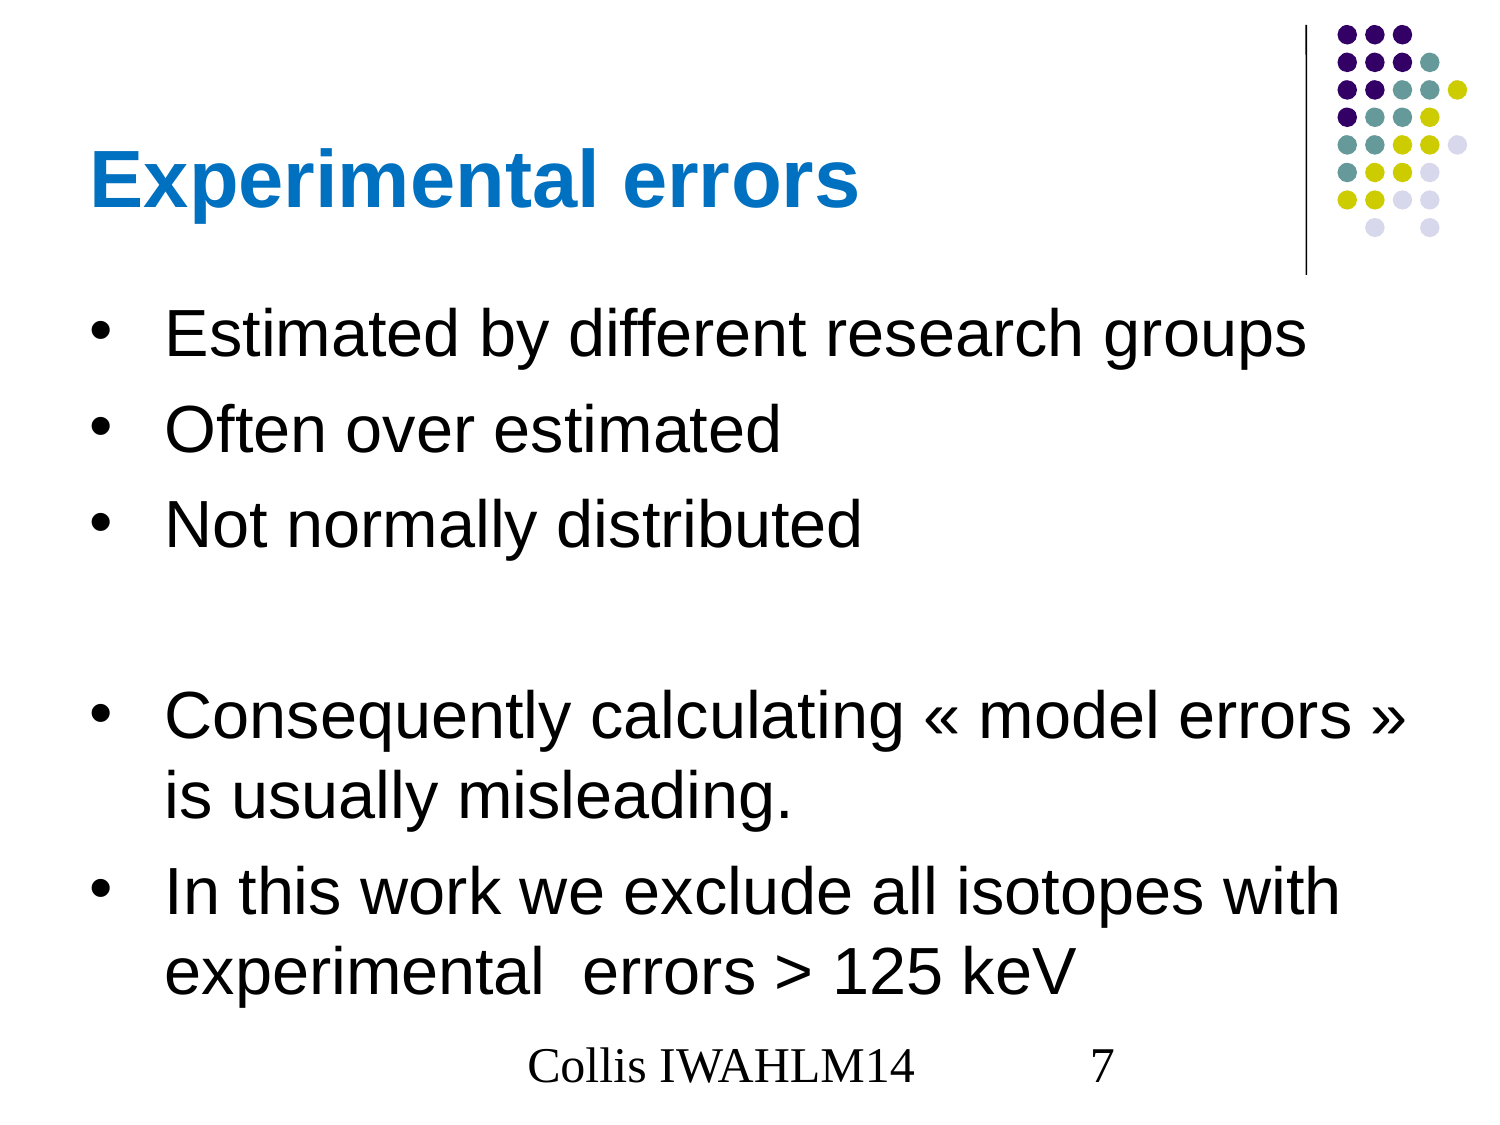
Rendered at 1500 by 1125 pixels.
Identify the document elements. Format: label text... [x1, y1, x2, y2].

title Experimental errors [75, 20, 1313, 233]
footer Collis IWAHLM14 [512, 1025, 988, 1101]
slide_number 7 [1074, 1025, 1425, 1101]
list Estimated by different research groups Often over estimated Not normally distributed Consequently calculating « model errors » is usually misleading. In this work we exclude all isotopes with experimental errors > 125 keV [75, 282, 1425, 1000]
